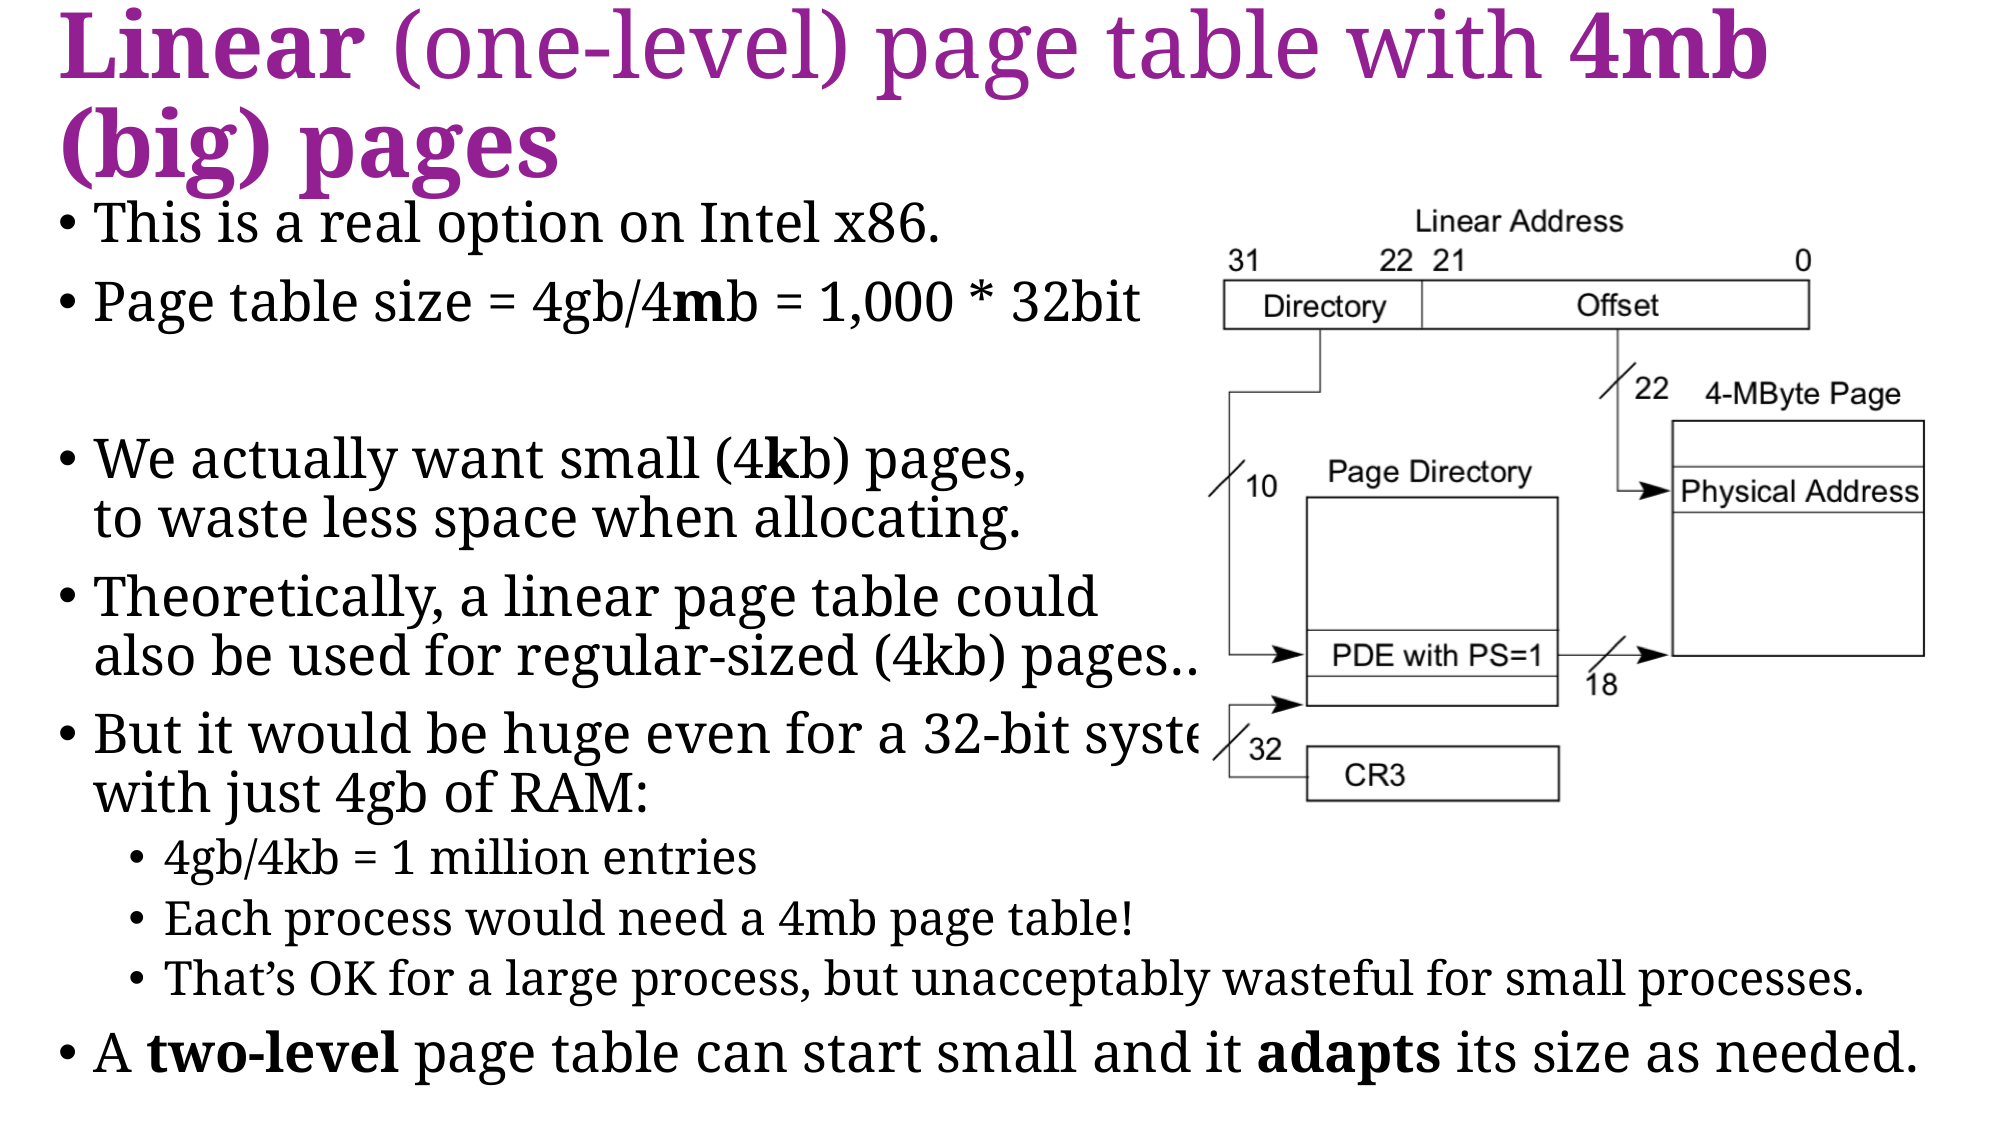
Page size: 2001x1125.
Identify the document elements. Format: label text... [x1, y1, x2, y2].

picture [1197, 188, 1935, 815]
title Linear (one-level) page table with 4mb (big) pages [43, 25, 1953, 171]
list This is a real option on Intel x86. Page table size = 4gb/4mb = 1,000 * 32bit We actually want small (4kb) pages, to waste less space when allocating. Theoretically, a linear page table could also be used for regular-sized (4kb) pages… But it would be huge even for a 32-bit system with just 4gb of RAM: 4gb/4kb = 1 million entries Each process would need a 4mb page table! That’s OK for a large process, but unacceptably wasteful for small processes. A two-level page table can start small and it adapts its size as needed. [43, 188, 1953, 1106]
